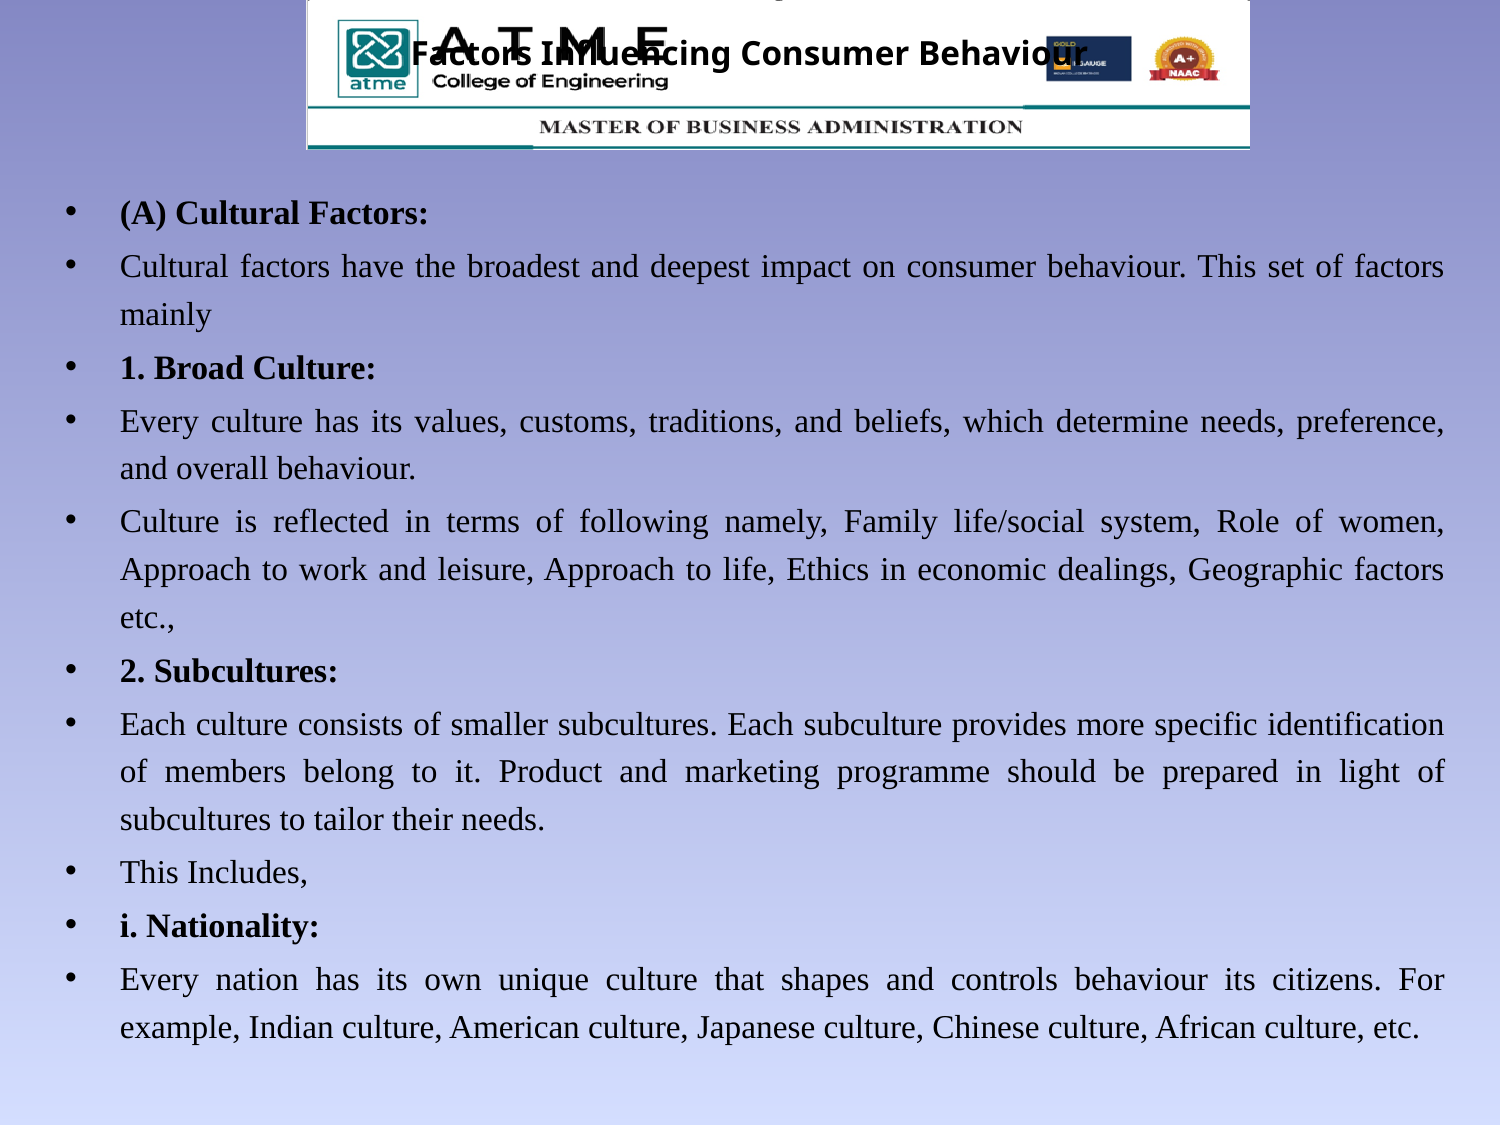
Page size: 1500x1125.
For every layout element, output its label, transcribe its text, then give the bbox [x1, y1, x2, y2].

list (A) Cultural Factors: Cultural factors have the broadest and deepest impact on consumer behaviour. This set of factors mainly 1. Broad Culture: Every culture has its values, customs, traditions, and beliefs, which determine needs, preference, and overall behaviour. Culture is reflected in terms of following namely, Family life/social system, Role of women, Approach to work and leisure, Approach to life, Ethics in economic dealings, Geographic factors etc., 2. Subcultures: Each culture consists of smaller subcultures. Each subculture provides more specific identification of members belong to it. Product and marketing programme should be prepared in light of subcultures to tailor their needs. This Includes, i. Nationality: Every nation has its own unique culture that shapes and controls behaviour its citizens. For example, Indian culture, American culture, Japanese culture, Chinese culture, African culture, etc. [50, 174, 1463, 1100]
picture [306, 0, 1250, 24]
picture [306, 80, 1250, 150]
title Factors Influencing Consumer Behaviour [75, 24, 1425, 80]
